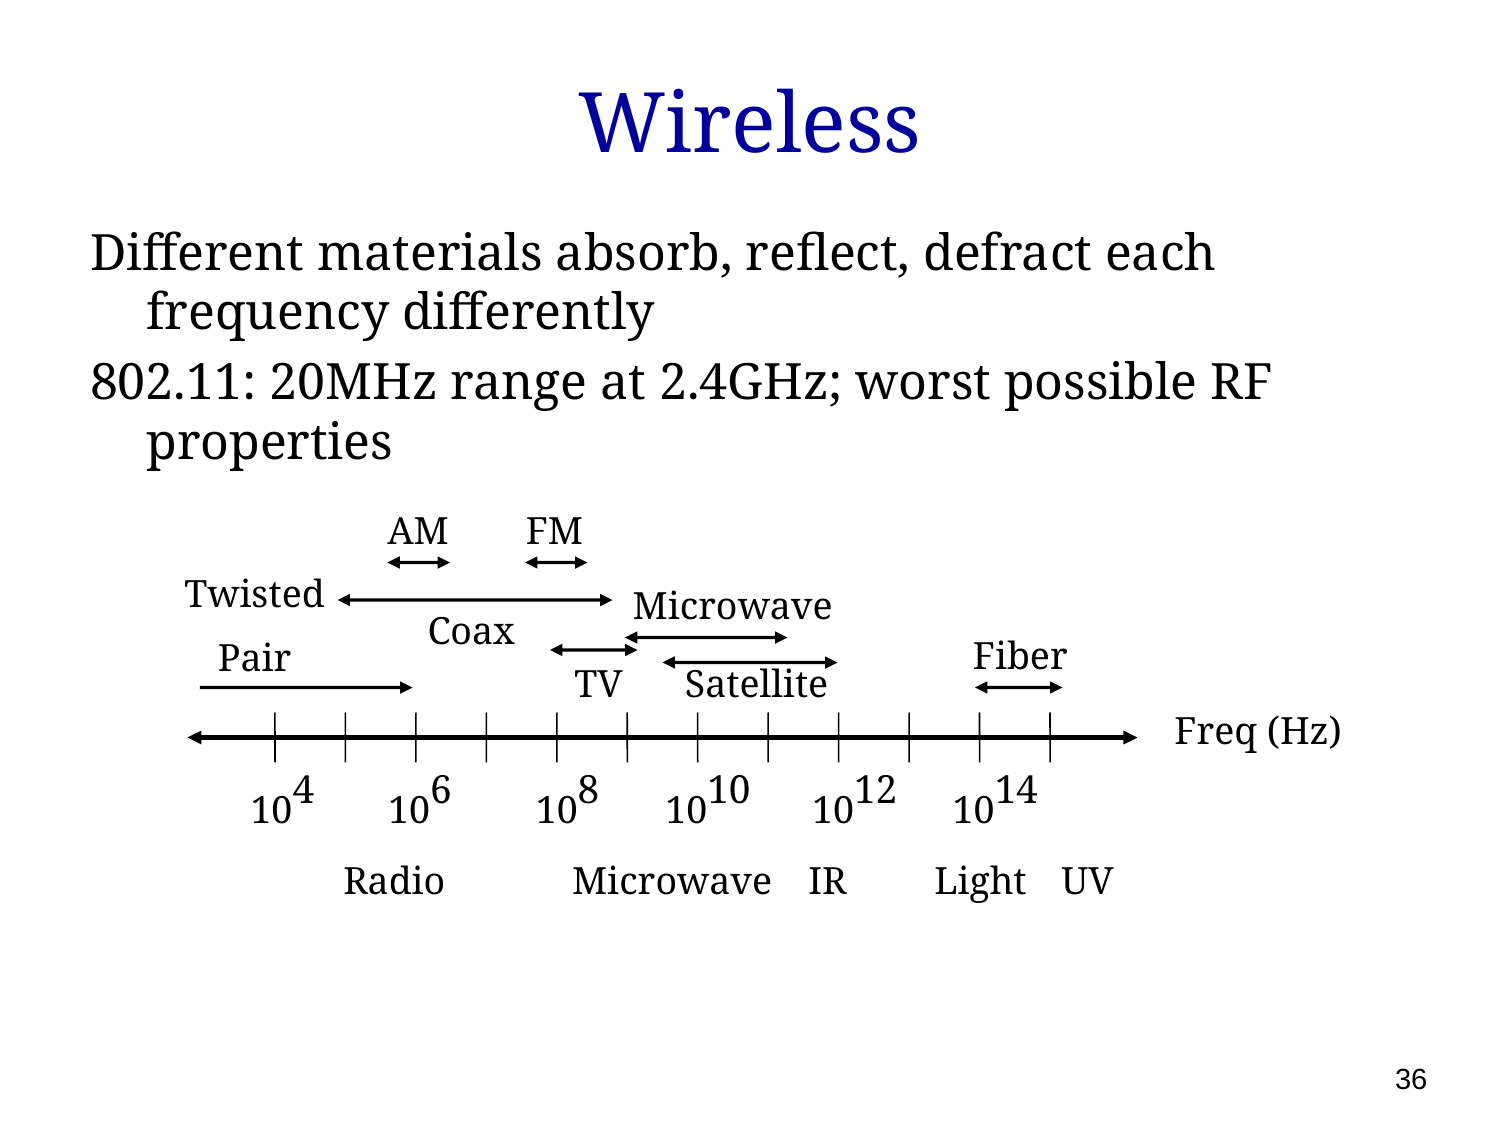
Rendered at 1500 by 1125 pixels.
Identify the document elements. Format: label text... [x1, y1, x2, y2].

text_box AM [372, 499, 464, 560]
text_box 1012 [797, 772, 912, 845]
text_box FM [511, 499, 599, 560]
title Wireless [74, 47, 1426, 191]
text_box IR [793, 849, 862, 910]
text_box TV [559, 652, 638, 710]
text_box 1014 [937, 767, 1053, 845]
text_box [662, 658, 670, 667]
text_box [340, 593, 412, 607]
text_box Satellite [670, 652, 844, 710]
text_box [199, 681, 413, 694]
list Different materials absorb, reflect, defract each frequency differently 802.11: 20MHz range at 2.4GHz; worst possible RF properties [74, 212, 1426, 956]
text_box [274, 712, 1051, 763]
text_box Microwave [617, 574, 848, 635]
text_box Twisted Pair [169, 562, 340, 686]
text_box 106 [373, 772, 467, 845]
text_box UV [1046, 849, 1129, 910]
text_box [525, 560, 588, 569]
text_box 108 [520, 772, 615, 845]
text_box [1054, 731, 1138, 744]
text_box [624, 635, 788, 644]
text_box [187, 731, 269, 744]
text_box [549, 643, 638, 655]
text_box [975, 685, 1063, 694]
slide_number 36 [1092, 1024, 1443, 1103]
text_box Microwave [557, 849, 788, 910]
text_box [530, 593, 613, 607]
text_box Light [919, 849, 1042, 910]
text_box Freq (Hz) [1159, 699, 1357, 760]
text_box [387, 560, 451, 569]
text_box Fiber [958, 624, 1083, 685]
text_box 104 [235, 749, 329, 845]
text_box Coax [412, 599, 530, 660]
text_box Radio [328, 849, 461, 910]
text_box 1010 [650, 772, 766, 845]
